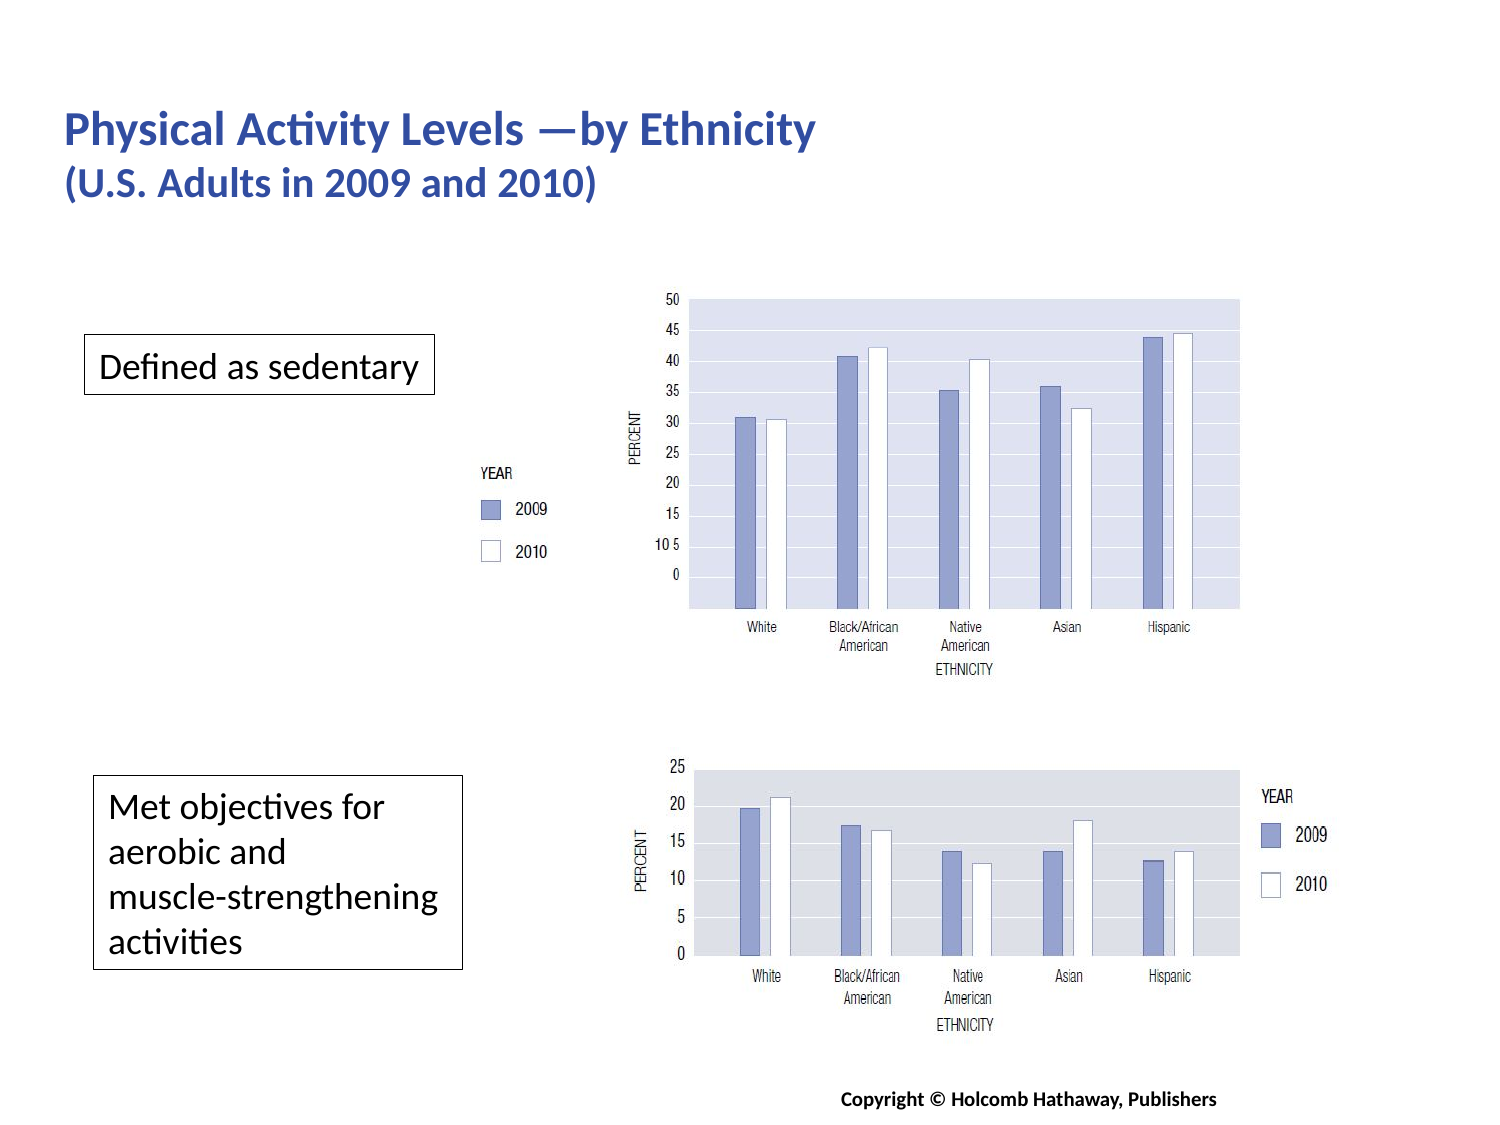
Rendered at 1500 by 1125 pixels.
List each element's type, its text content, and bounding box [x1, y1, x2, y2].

text_box Met objectives for aerobic and muscle-strengthening activities [93, 774, 463, 970]
picture [604, 747, 1380, 1046]
title Physical Activity Levels —by Ethnicity (U.S. Adults in 2009 and 2010) [49, 89, 1450, 214]
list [455, 286, 1261, 687]
footer Copyright © Holcomb Hathaway, Publishers [718, 1072, 1237, 1118]
text_box Defined as sedentary [84, 334, 435, 395]
